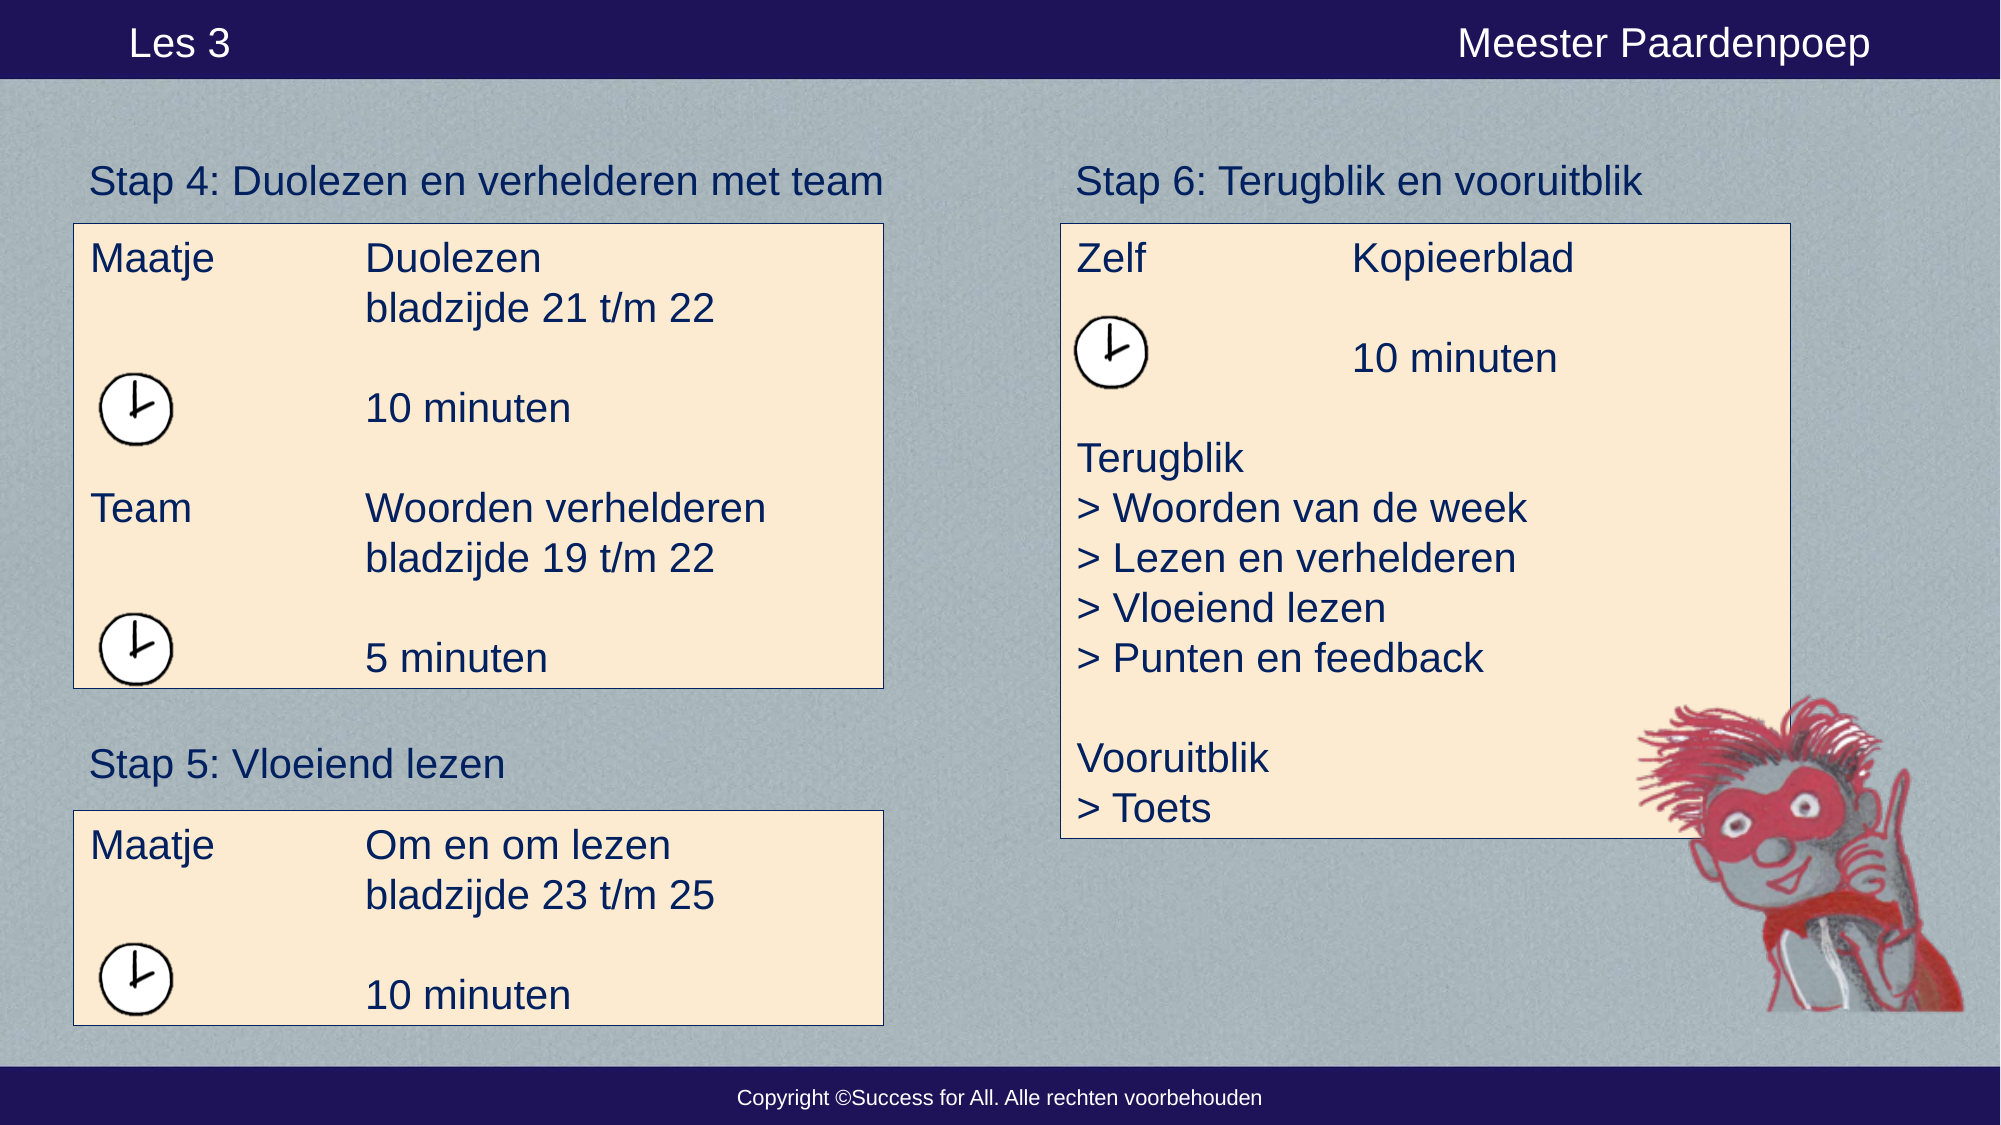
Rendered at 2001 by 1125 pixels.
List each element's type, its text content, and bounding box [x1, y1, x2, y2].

text_box Maatje Om en om lezen bladzijde 23 t/m 25 10 minuten [73, 810, 884, 1026]
text_box Les 3 [114, 8, 354, 73]
picture [0, 0, 2001, 1125]
text_box Copyright ©Success for All. Alle rechten voorbehouden [0, 1076, 2000, 1125]
text_box Zelf Kopieerblad 10 minuten Terugblik > Woorden van de week > Lezen en verhelderen > Vloeiend lezen > Punten en feedback Vooruitblik > Toets [1060, 223, 1791, 839]
text_box Stap 6: Terugblik en vooruitblik [1060, 146, 1853, 212]
text_box Maatje Duolezen bladzijde 21 t/m 22 10 minuten Team Woorden verhelderen bladzijde 19 t/m 22 5 minuten [73, 223, 884, 689]
text_box Meester Paardenpoep [999, 8, 1886, 73]
text_box Stap 4: Duolezen en verhelderen met team [73, 146, 917, 212]
text_box Stap 5: Vloeiend lezen [73, 729, 917, 794]
